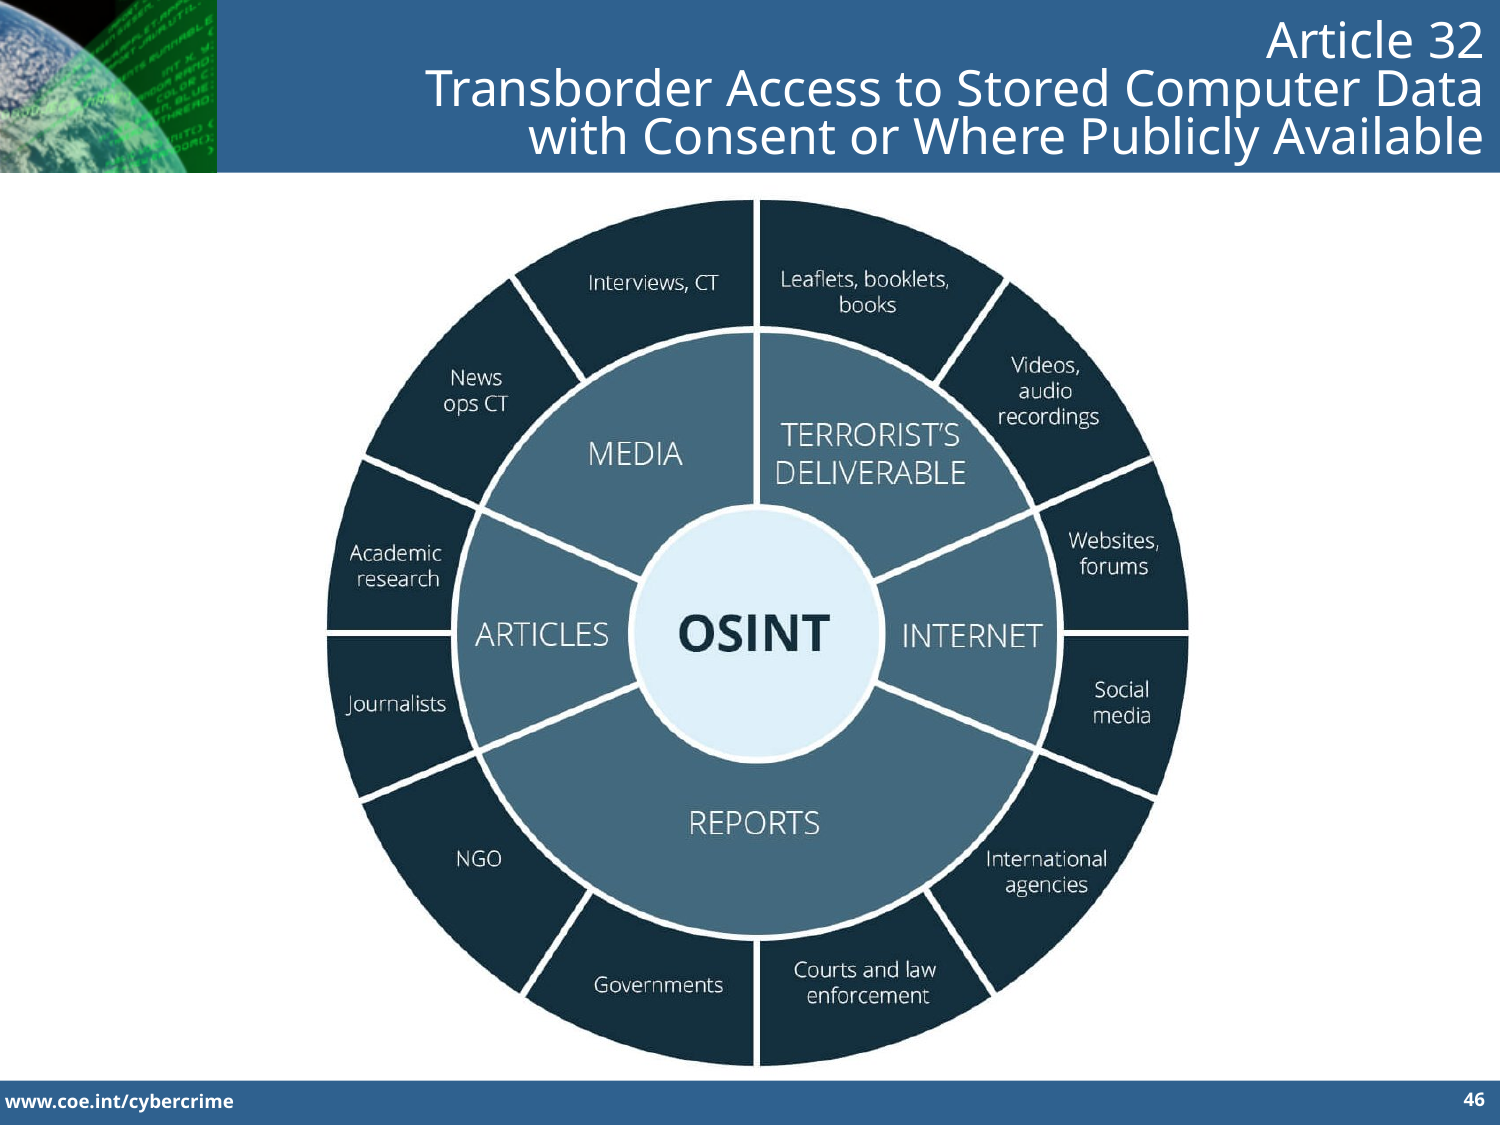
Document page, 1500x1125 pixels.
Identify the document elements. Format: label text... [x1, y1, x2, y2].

picture [280, 185, 1227, 1076]
picture [0, 1, 217, 173]
text_box Article 32 Transborder Access to Stored Computer Data with Consent or Where Publicly Available [271, 16, 1500, 169]
slide_number 46 [1149, 1079, 1500, 1125]
